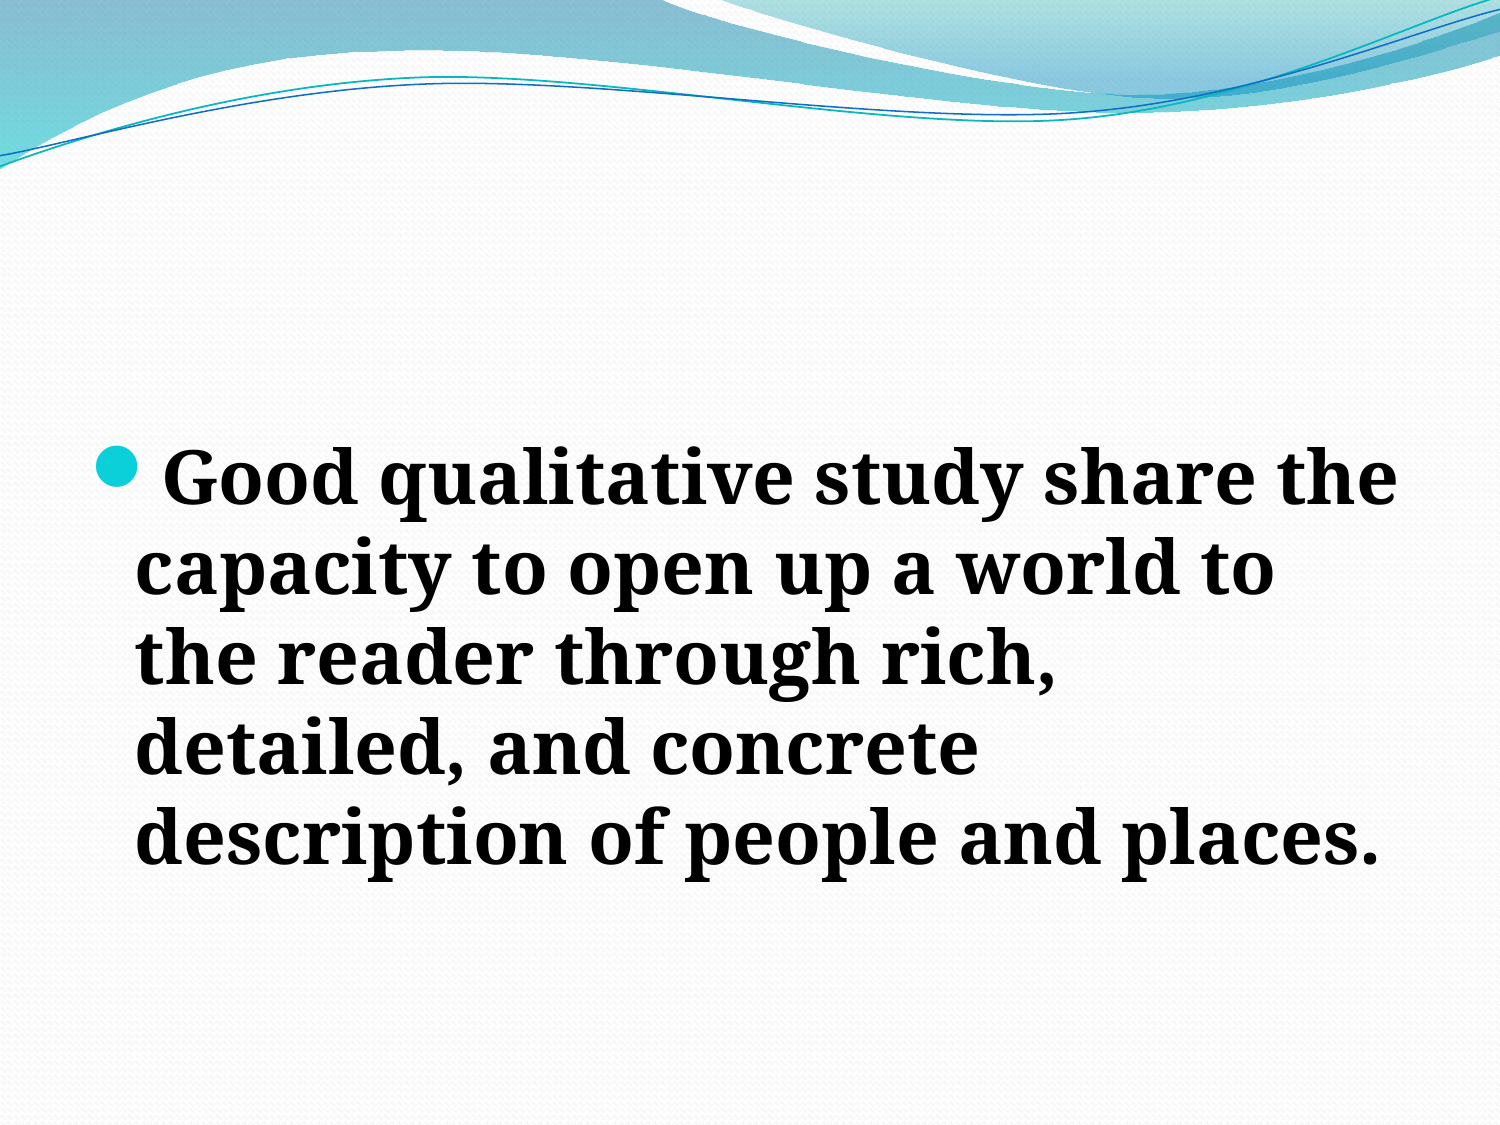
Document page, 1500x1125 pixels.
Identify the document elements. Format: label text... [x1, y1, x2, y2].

list Good qualitative study share the capacity to open up a world to the reader through rich, detailed, and concrete description of people and places. [74, 317, 1426, 1038]
